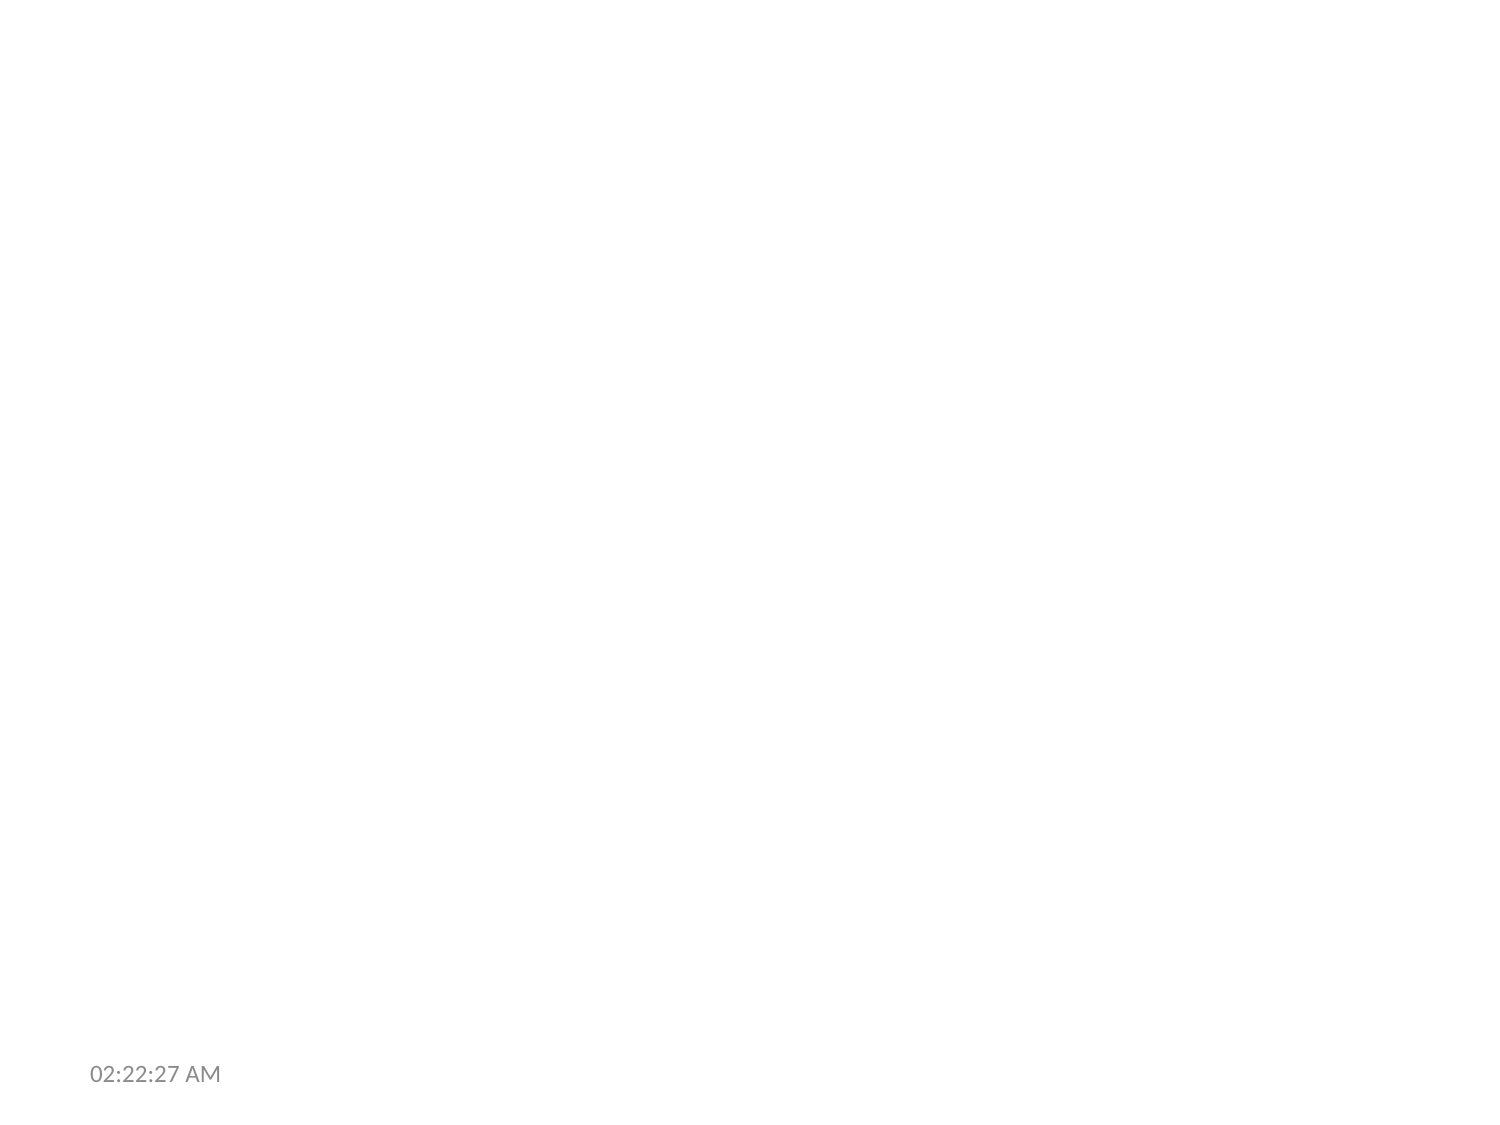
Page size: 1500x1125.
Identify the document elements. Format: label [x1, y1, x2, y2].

slide_number [75, 1042, 425, 1103]
